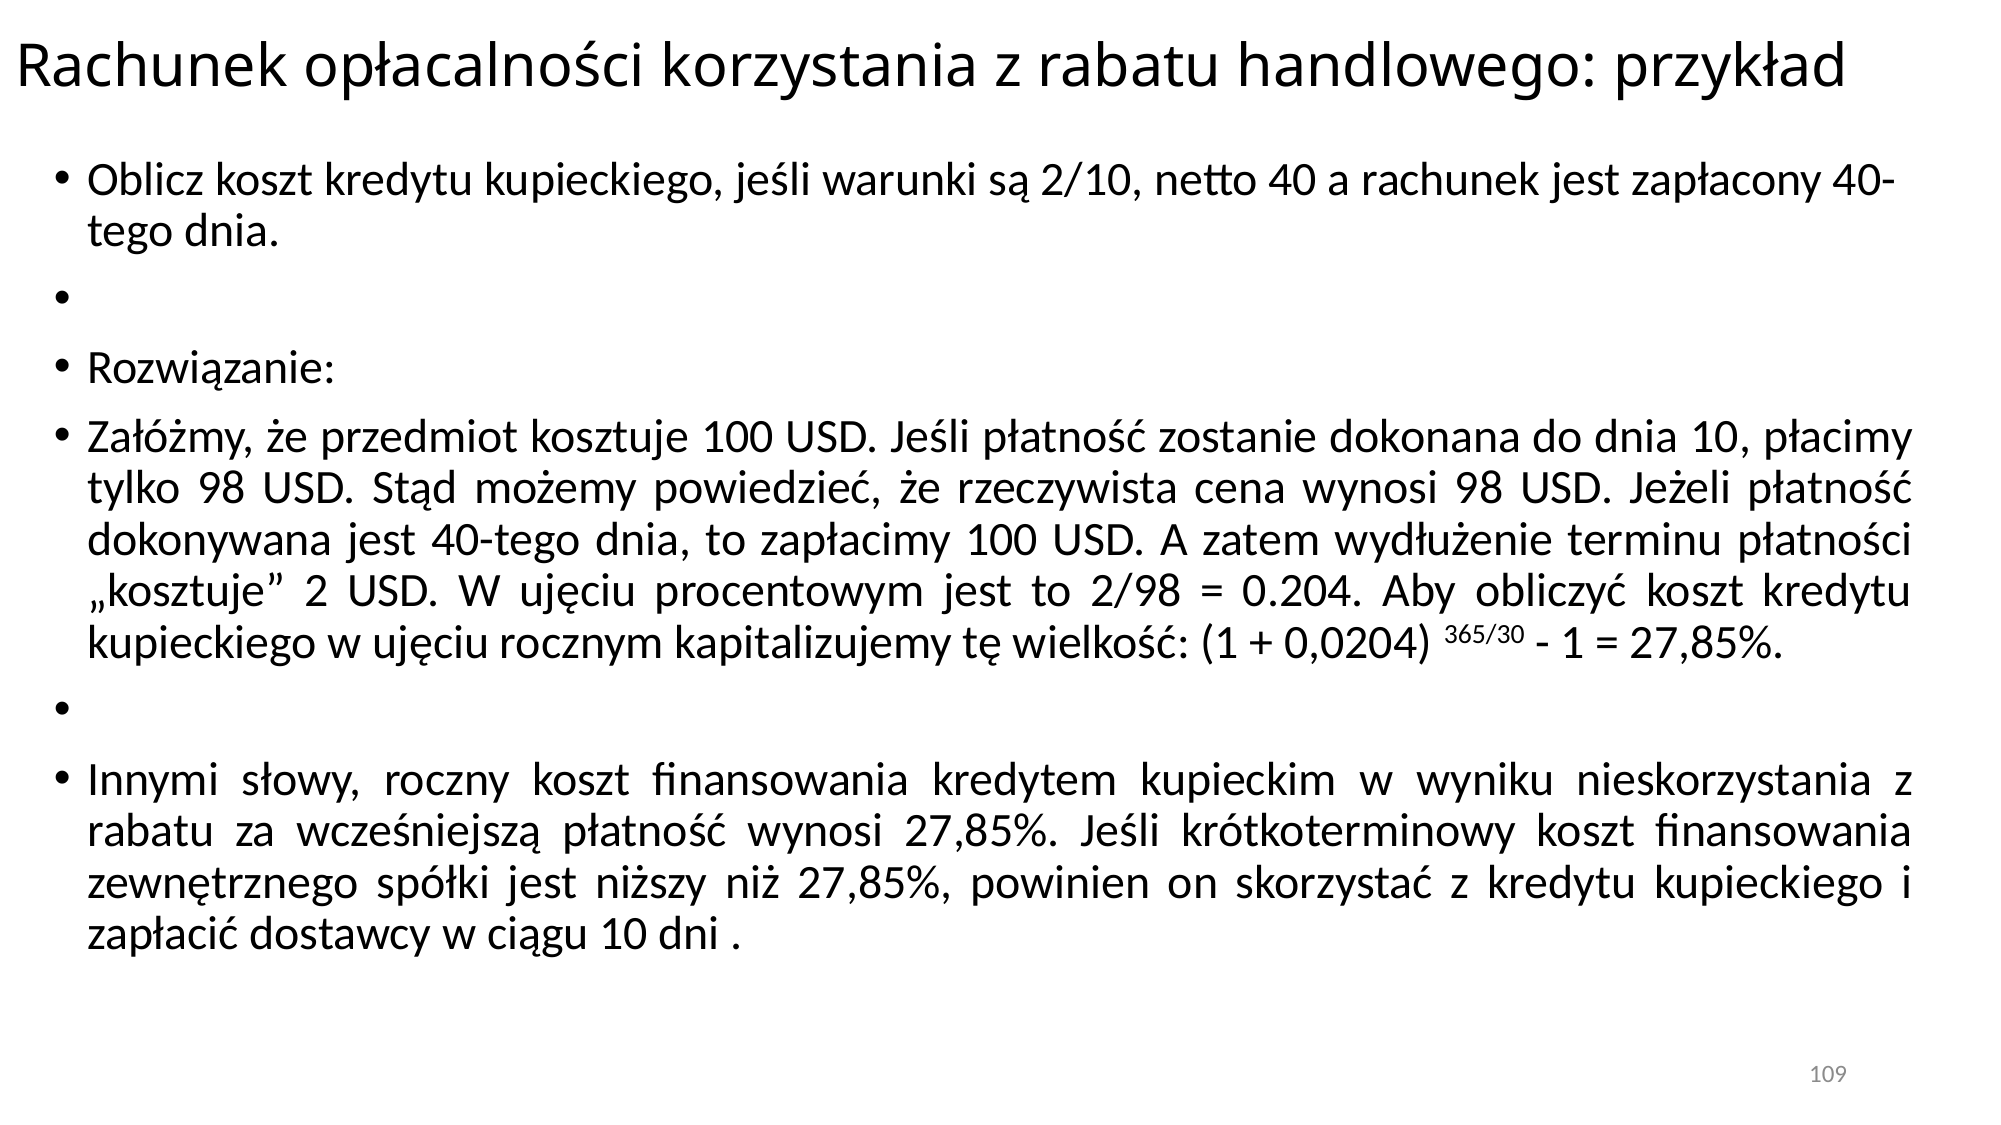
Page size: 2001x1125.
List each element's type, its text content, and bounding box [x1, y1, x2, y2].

slide_number 109 [1412, 1042, 1863, 1103]
title Rachunek opłacalności korzystania z rabatu handlowego: przykład [0, 0, 2000, 135]
list Oblicz koszt kredytu kupieckiego, jeśli warunki są 2/10, netto 40 a rachunek jest zapłacony 40-tego dnia. Rozwiązanie: Załóżmy, że przedmiot kosztuje 100 USD. Jeśli płatność zostanie dokonana do dnia 10, płacimy tylko 98 USD. Stąd możemy powiedzieć, że rzeczywista cena wynosi 98 USD. Jeżeli płatność dokonywana jest 40-tego dnia, to zapłacimy 100 USD. A zatem wydłużenie terminu płatności „kosztuje” 2 USD. W ujęciu procentowym jest to 2/98 = 0.204. Aby obliczyć koszt kredytu kupieckiego w ujęciu rocznym kapitalizujemy tę wielkość: (1 + 0,0204) 365/30 - 1 = 27,85%. Innymi słowy, roczny koszt finansowania kredytem kupieckim w wyniku nieskorzystania z rabatu za wcześniejszą płatność wynosi 27,85%. Jeśli krótkoterminowy koszt finansowania zewnętrznego spółki jest niższy niż 27,85%, powinien on skorzystać z kredytu kupieckiego i zapłacić dostawcy w ciągu 10 dni . [39, 146, 1930, 1013]
